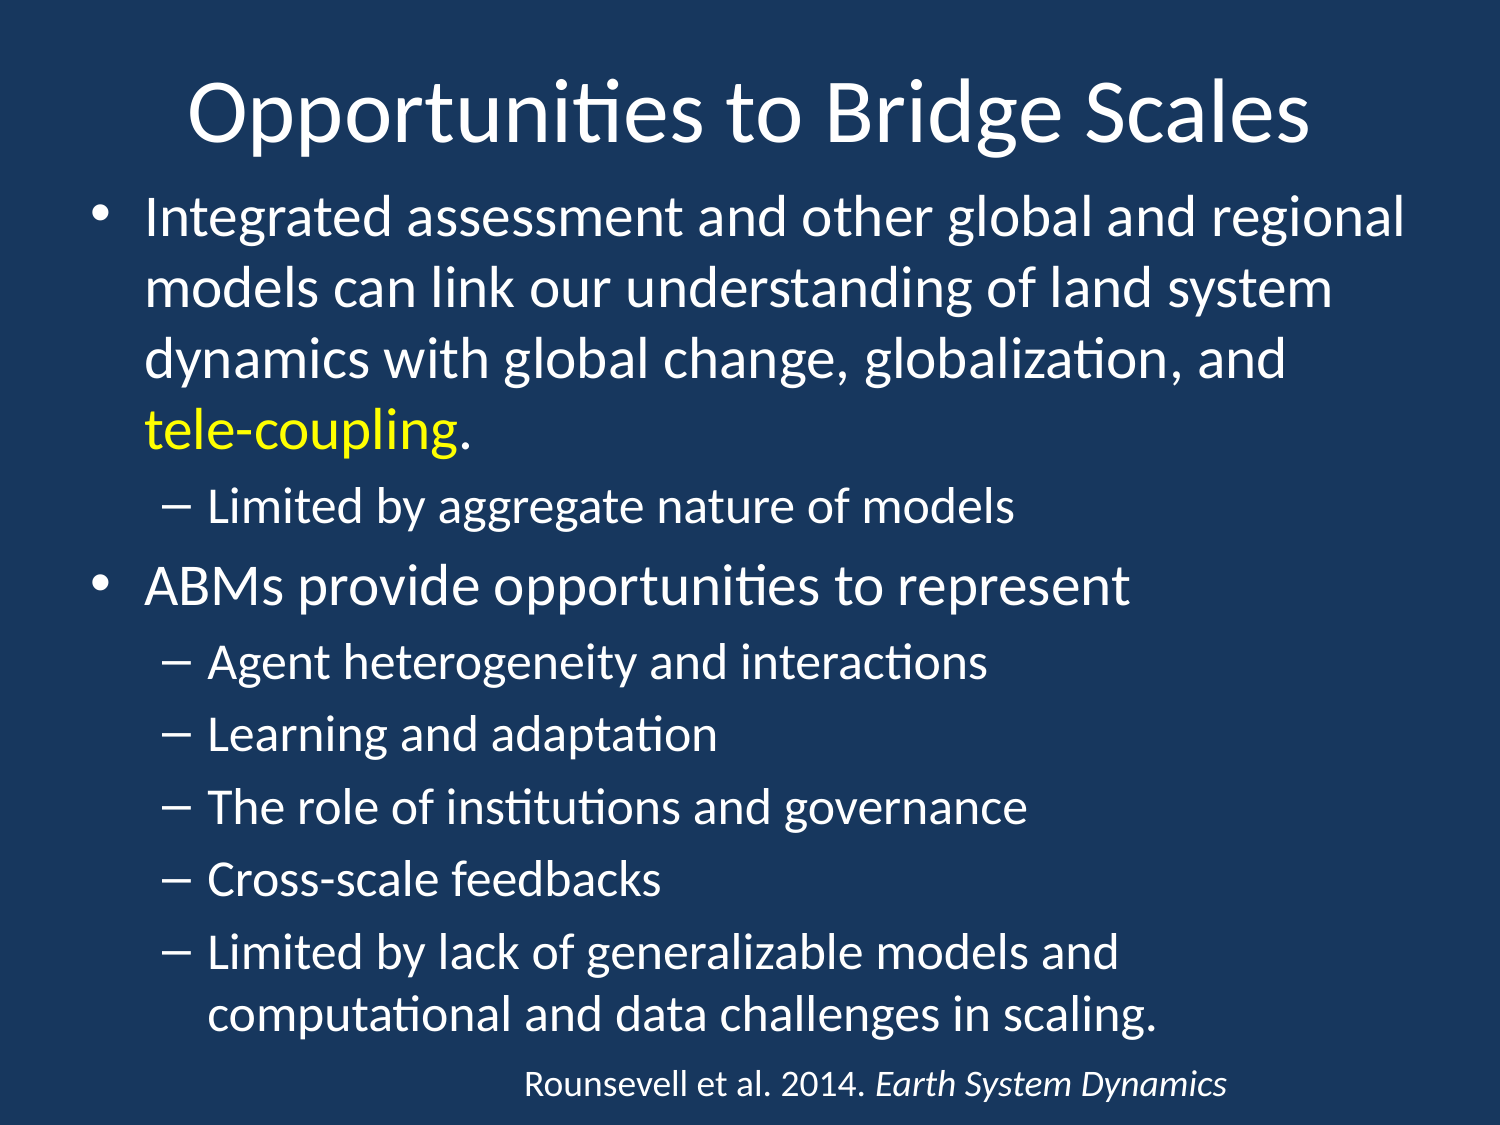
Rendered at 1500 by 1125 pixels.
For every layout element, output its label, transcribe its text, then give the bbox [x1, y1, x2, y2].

text_box Opportunities to Bridge Scales [74, 42, 1425, 170]
list Integrated assessment and other global and regional models can link our understanding of land system dynamics with global change, globalization, and tele-coupling. Limited by aggregate nature of models ABMs provide opportunities to represent Agent heterogeneity and interactions Learning and adaptation The role of institutions and governance Cross-scale feedbacks Limited by lack of generalizable models and computational and data challenges in scaling. [75, 170, 1425, 1052]
text_box Rounsevell et al. 2014. Earth System Dynamics [509, 1051, 1243, 1111]
